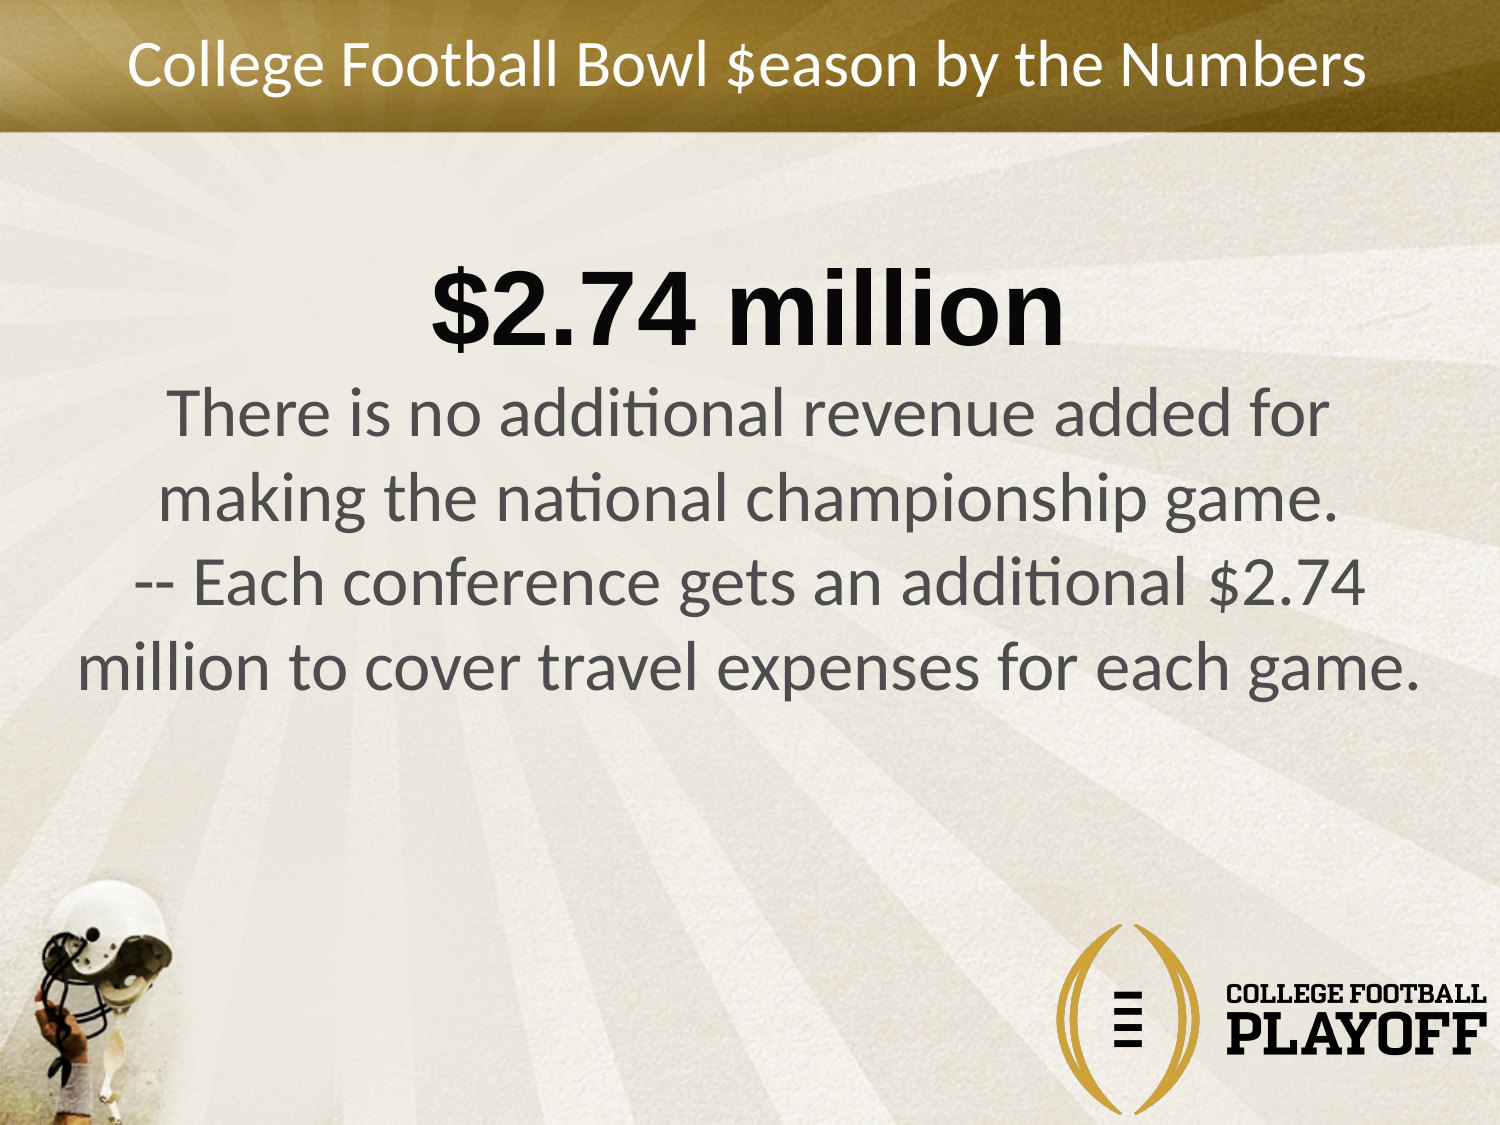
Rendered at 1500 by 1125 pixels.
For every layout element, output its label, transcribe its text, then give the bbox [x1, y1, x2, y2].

text_box College Football Bowl $eason by the Numbers [112, 12, 1400, 108]
text_box There is no additional revenue added for making the national championship game. -- Each conference gets an additional $2.74 million to cover travel expenses for each game. [41, 357, 1459, 713]
text_box $2.74 million [230, 108, 1270, 374]
picture [0, 0, 1500, 1125]
